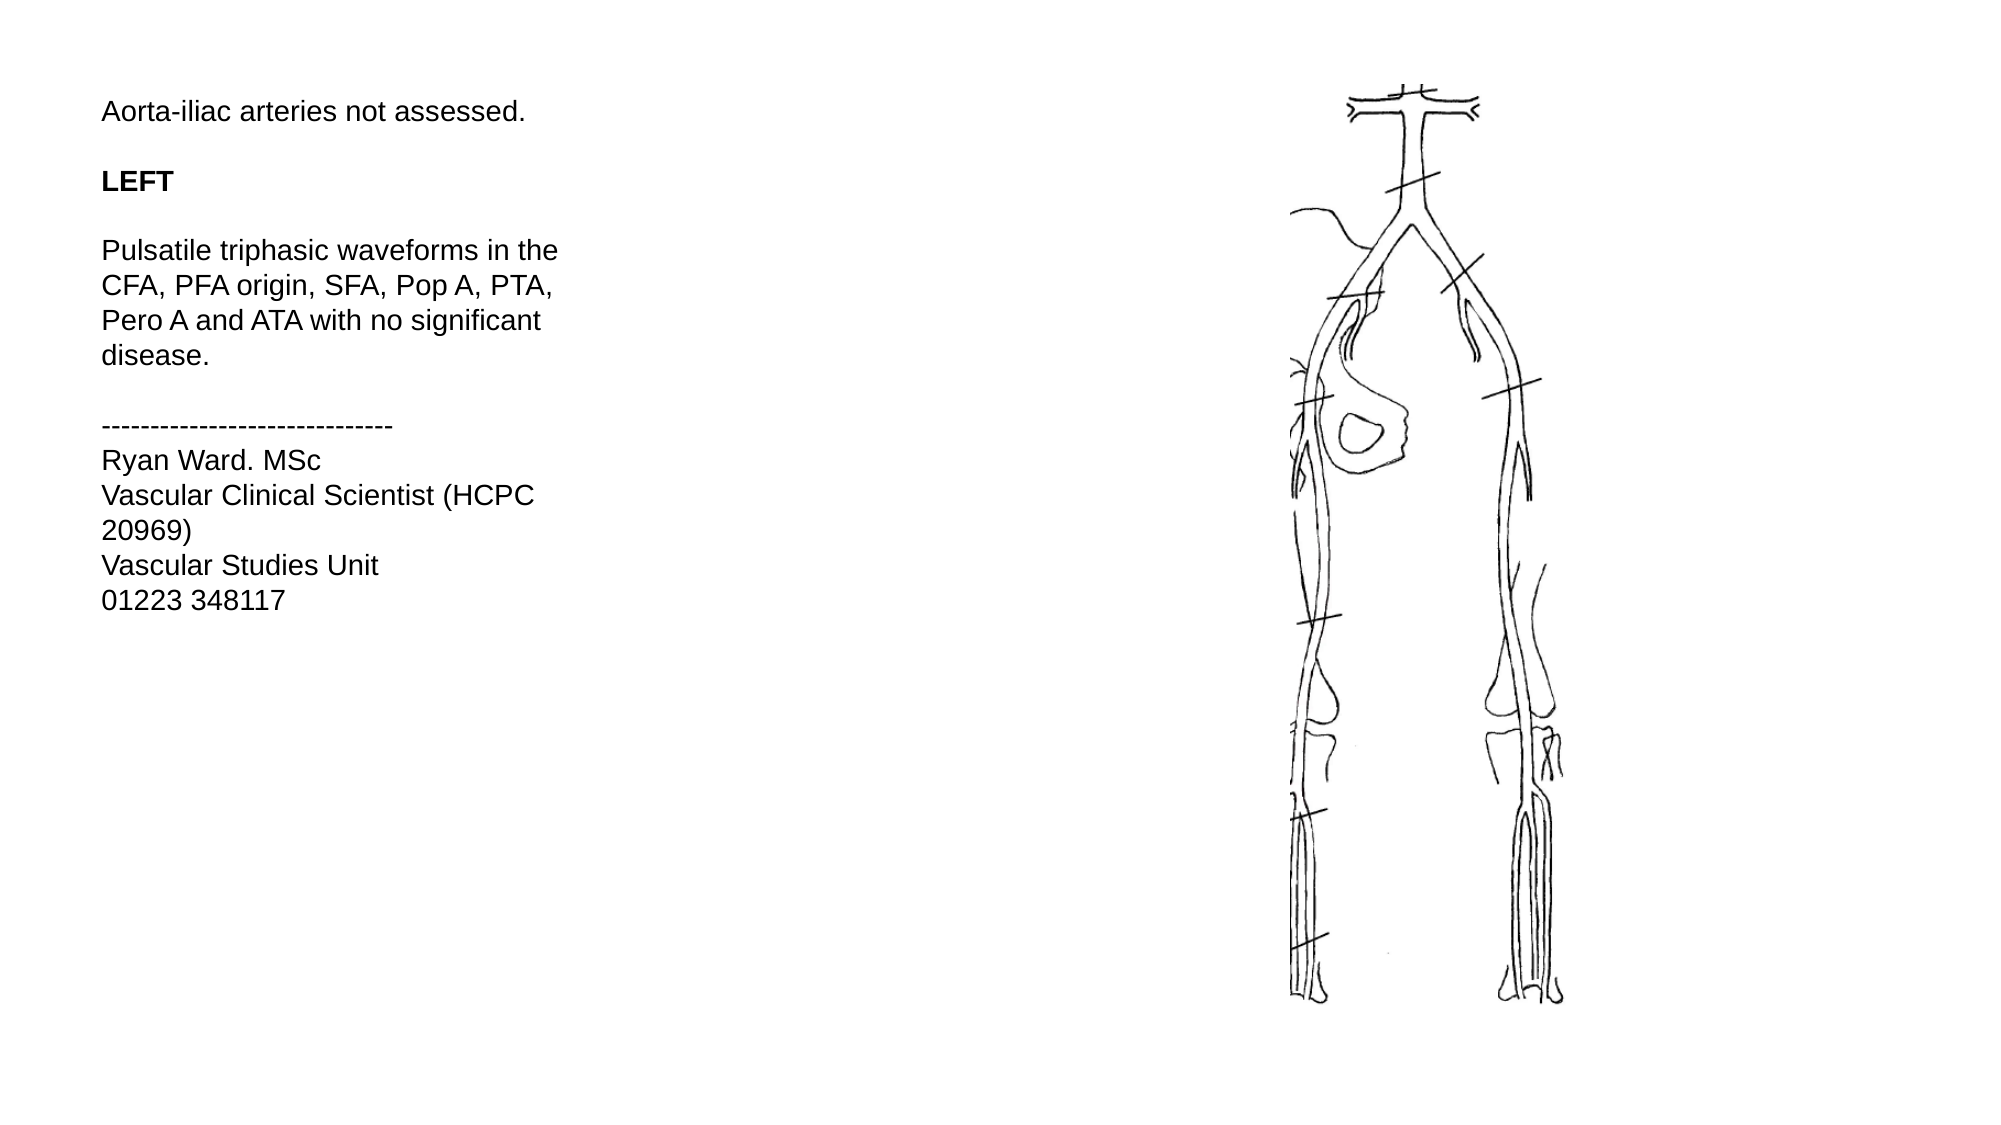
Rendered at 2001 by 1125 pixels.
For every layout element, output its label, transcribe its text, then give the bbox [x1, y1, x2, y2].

text_box Aorta-iliac arteries not assessed. LEFT Pulsatile triphasic waveforms in the CFA, PFA origin, SFA, Pop A, PTA, Pero A and ATA with no significant disease. ------------------------------ Ryan Ward. MSc Vascular Clinical Scientist (HCPC 20969) Vascular Studies Unit 01223 348117 [86, 84, 624, 624]
picture [1290, 84, 1595, 1013]
